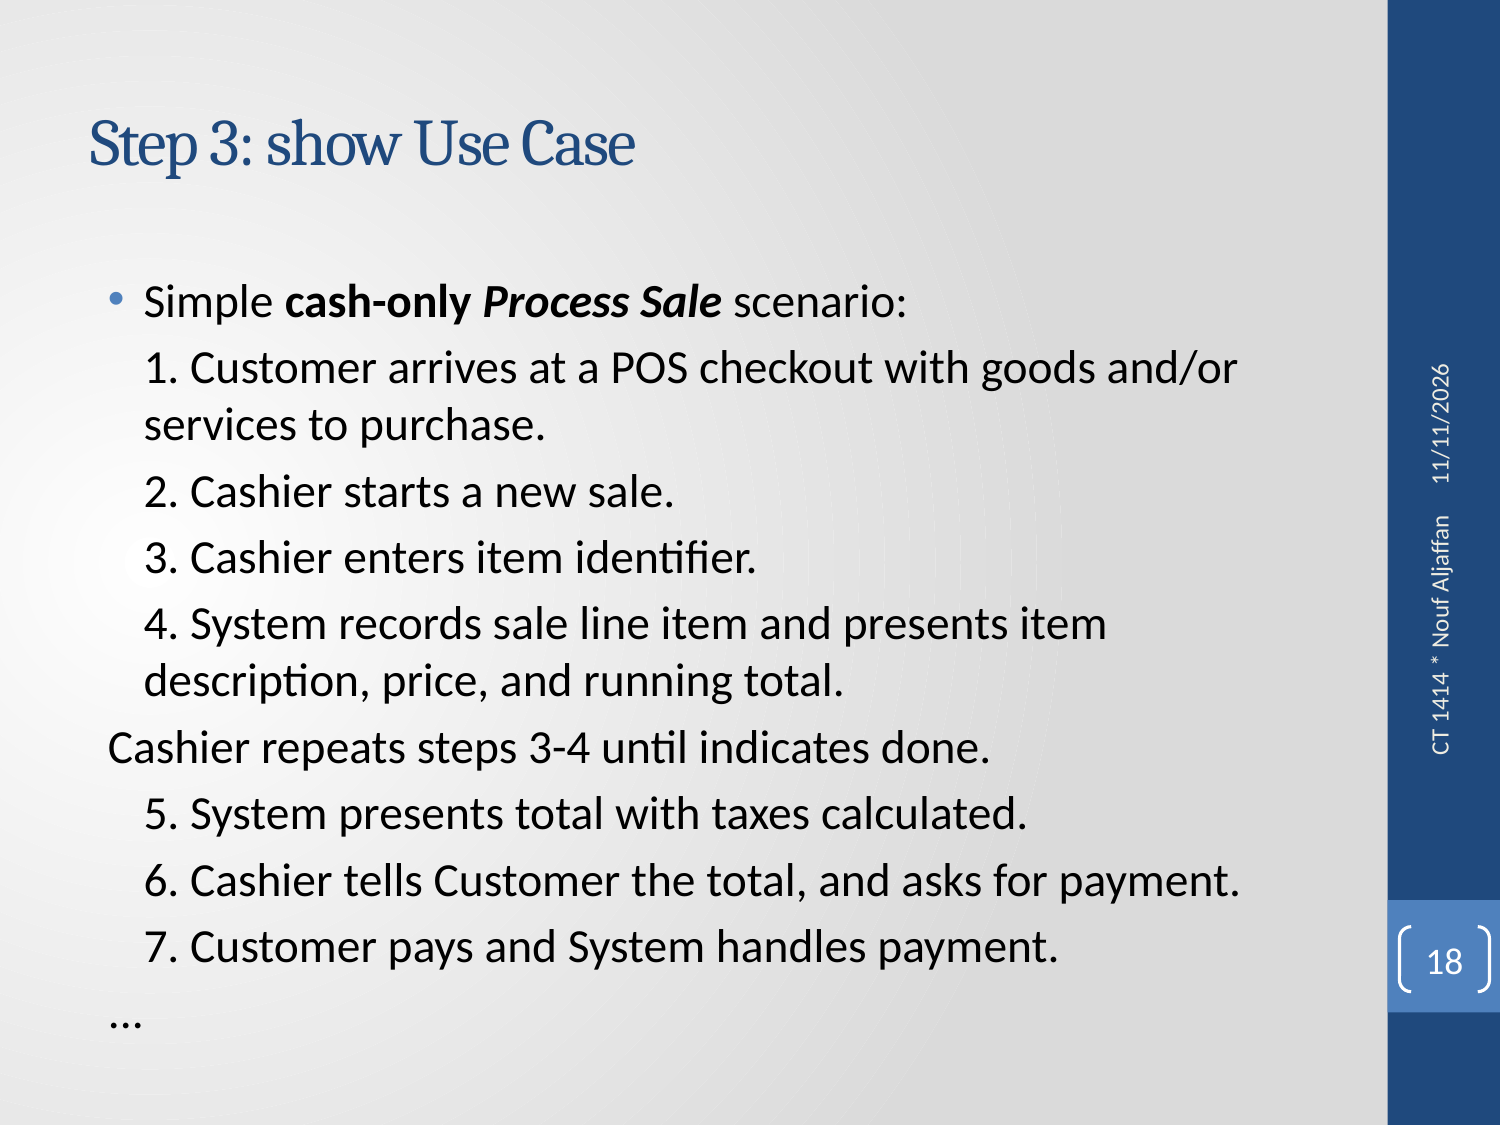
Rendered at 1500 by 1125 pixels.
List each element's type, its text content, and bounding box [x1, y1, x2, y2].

title Step 3: show Use Case [75, 45, 1325, 233]
list Simple cash-only Process Sale scenario: 1. Customer arrives at a POS checkout with goods and/or services to purchase. 2. Cashier starts a new sale. 3. Cashier enters item identifier. 4. System records sale line item and presents item description, price, and running total. Cashier repeats steps 3-4 until indicates done. 5. System presents total with taxes calculated. 6. Cashier tells Customer the total, and asks for payment. 7. Customer pays and System handles payment. ... [75, 262, 1325, 1050]
slide_number 18 [1397, 925, 1492, 994]
footer CT 1414 * Nouf Aljaffan [1408, 500, 1469, 889]
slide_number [1408, 100, 1469, 500]
